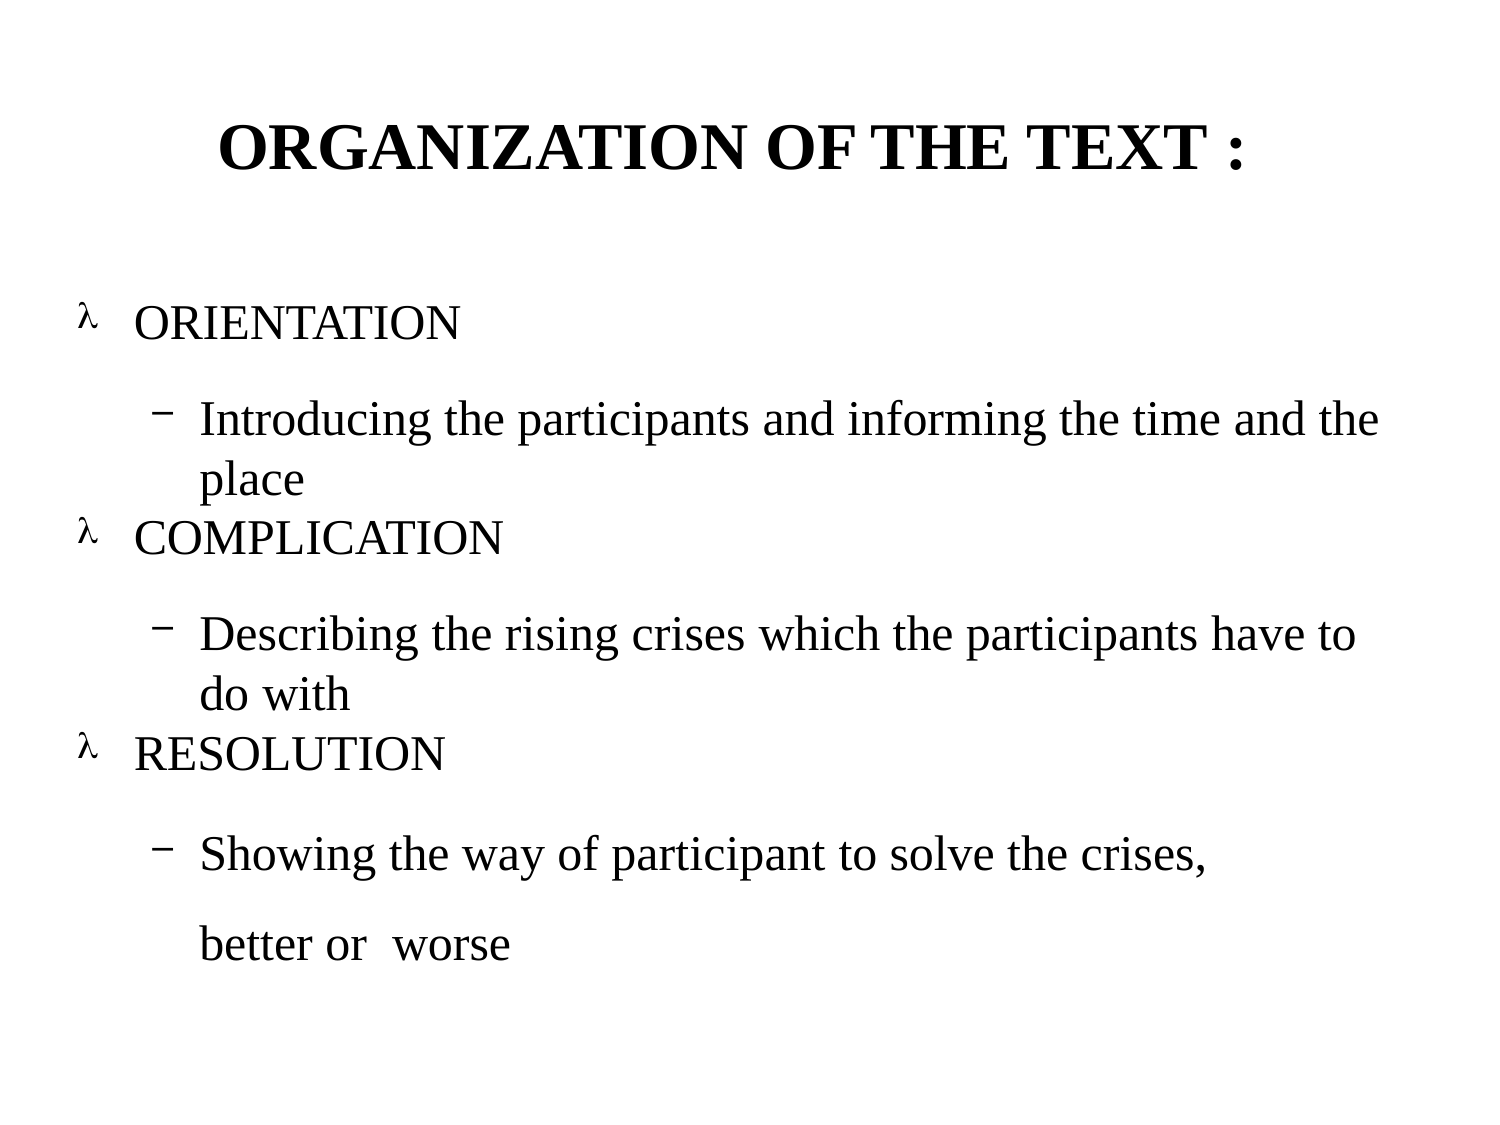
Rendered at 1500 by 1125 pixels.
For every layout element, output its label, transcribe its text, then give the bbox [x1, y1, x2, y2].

title ORGANIZATION OF THE TEXT : [200, 46, 1263, 237]
text_box ORIENTATION Introducing the participants and informing the time and the place COMPLICATION Describing the rising crises which the participants have to do with RESOLUTION Showing the way of participant to solve the crises, better or worse [75, 287, 1404, 971]
